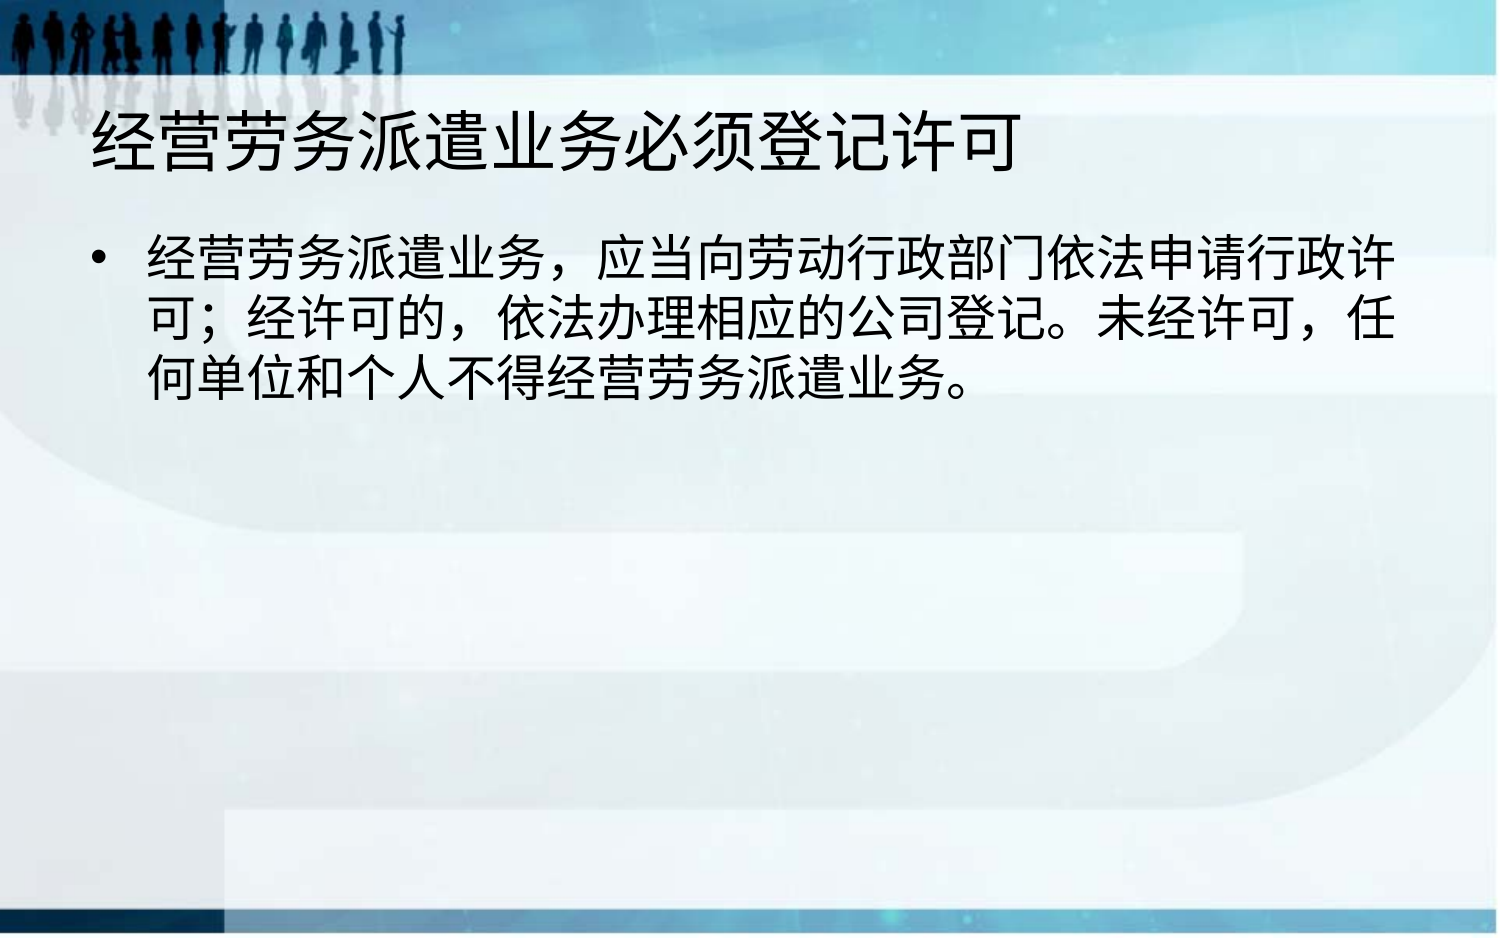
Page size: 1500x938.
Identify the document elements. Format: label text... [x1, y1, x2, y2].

list 经营劳务派遣业务，应当向劳动行政部门依法申请行政许可；经许可的，依法办理相应的公司登记。未经许可，任何单位和个人不得经营劳务派遣业务。 [74, 218, 1426, 838]
title 经营劳务派遣业务必须登记许可 [74, 70, 1426, 210]
picture [0, 0, 1500, 938]
